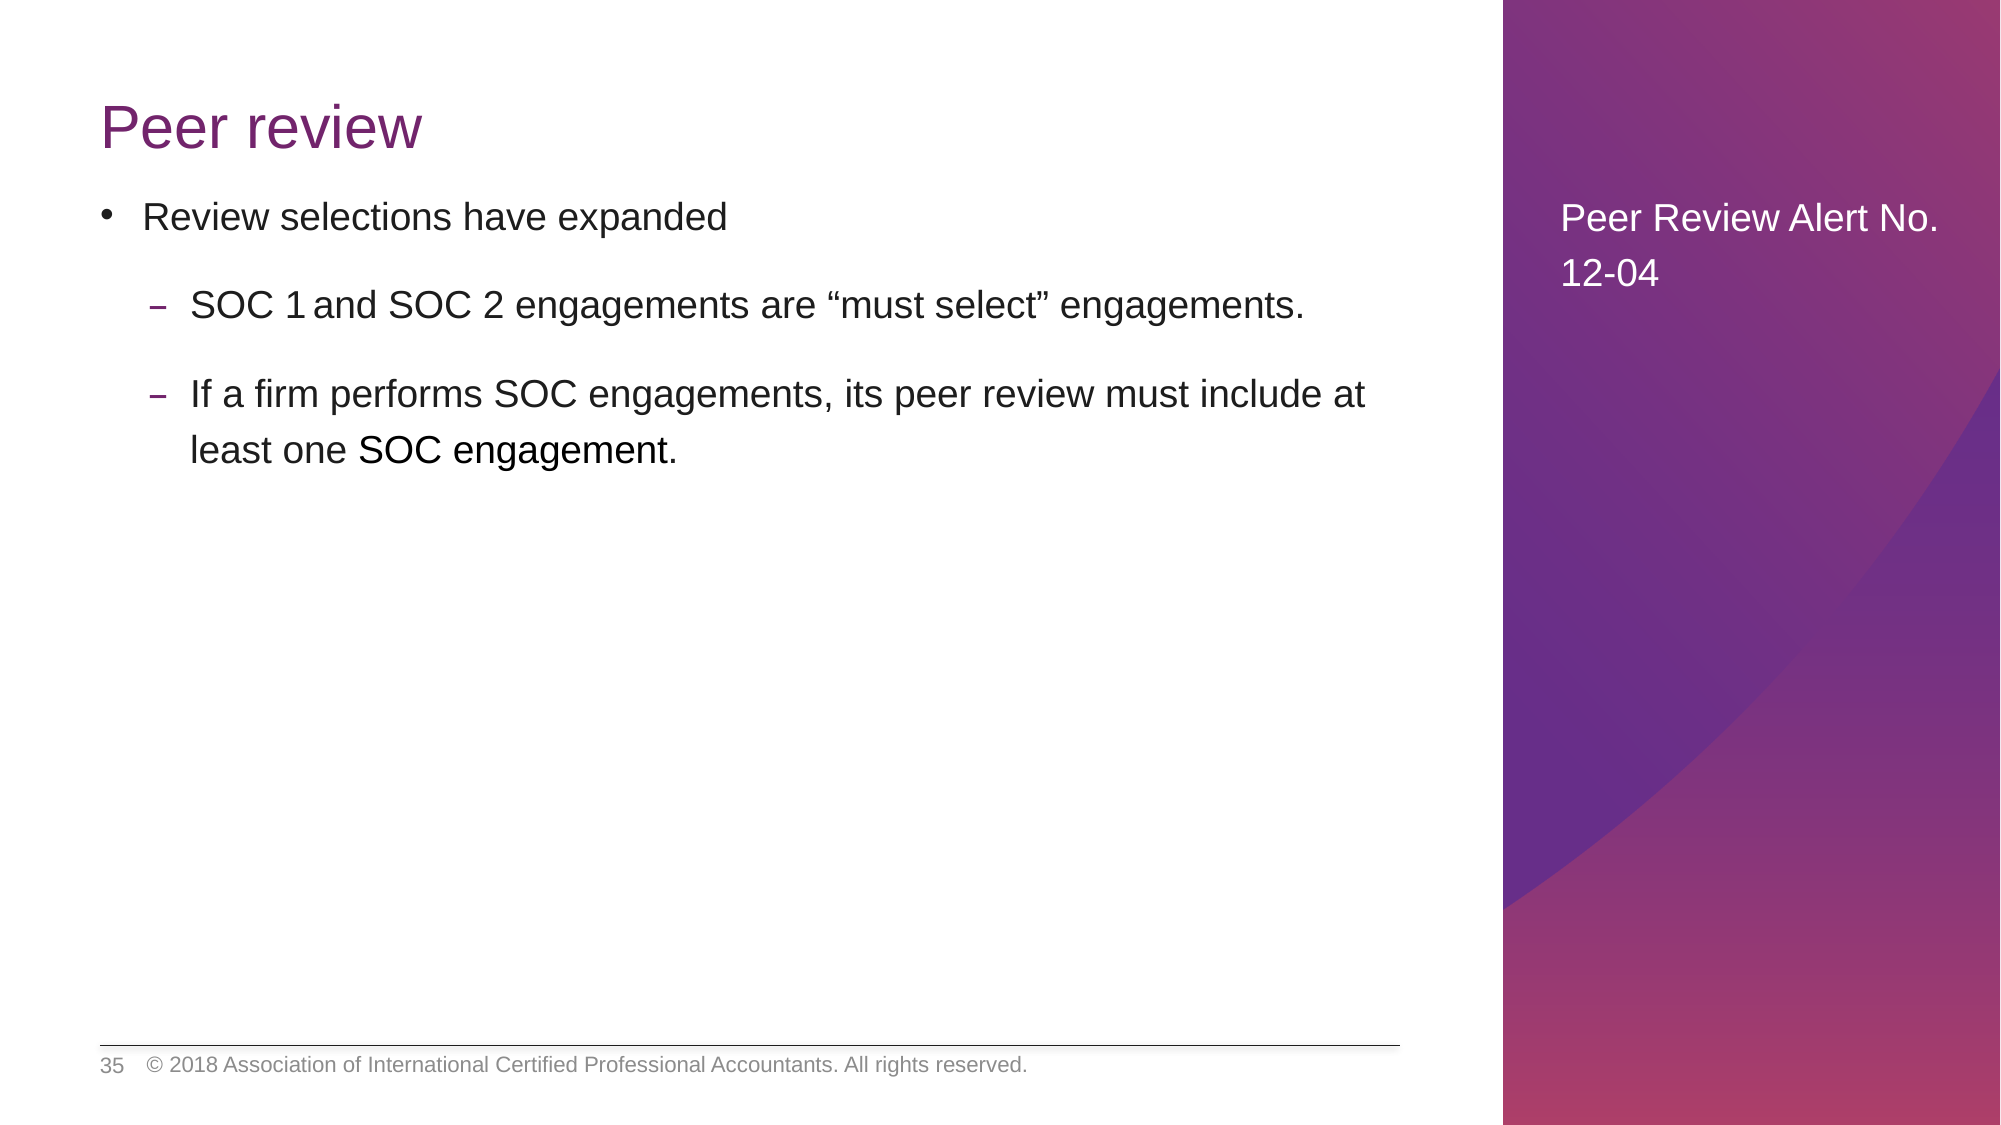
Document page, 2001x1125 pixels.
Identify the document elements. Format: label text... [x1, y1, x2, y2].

slide_number 35 [99, 1050, 147, 1111]
list Review selections have expanded SOC 1 and SOC 2 engagements are “must select” engagements. If a firm performs SOC engagements, its peer review must include at least one SOC engagement. [100, 182, 1401, 915]
title Peer review [100, 31, 1401, 161]
footer © 2018 Association of International Certified Professional Accountants. All rights reserved. [147, 1050, 1400, 1111]
picture [1503, 0, 2001, 1125]
list Peer Review Alert No. 12-04 [1560, 183, 1941, 904]
